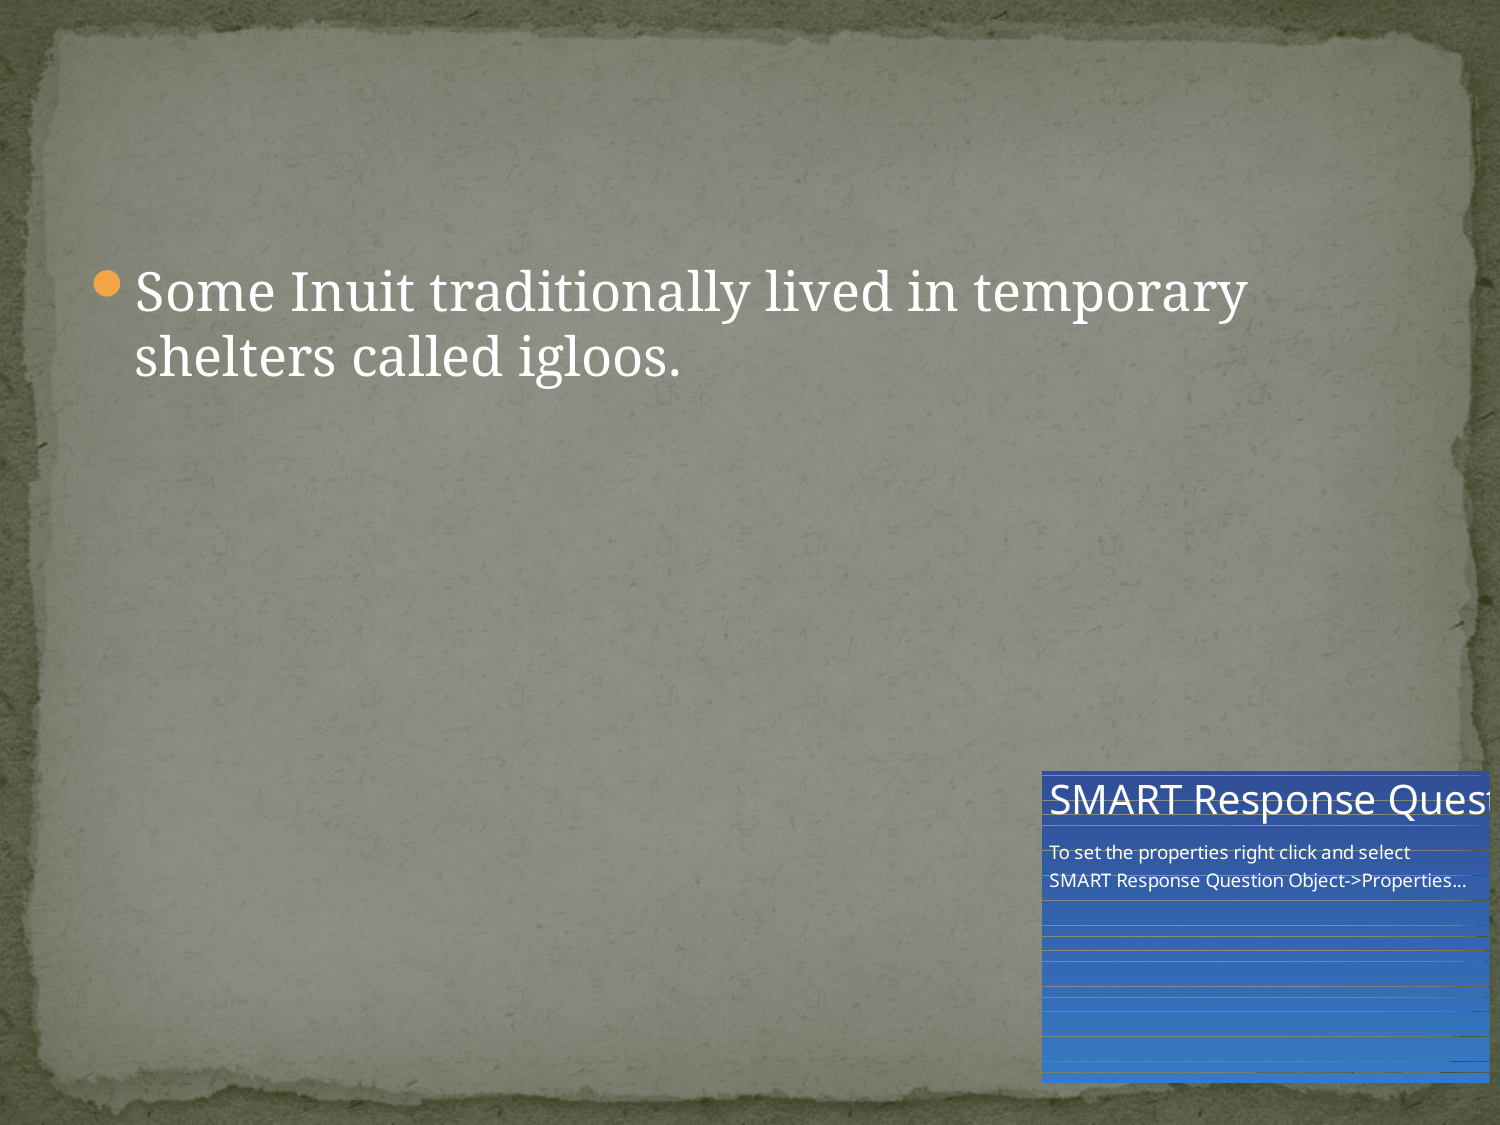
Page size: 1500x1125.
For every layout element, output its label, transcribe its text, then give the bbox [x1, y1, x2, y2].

list Some Inuit traditionally lived in temporary shelters called igloos. [75, 249, 1425, 1000]
